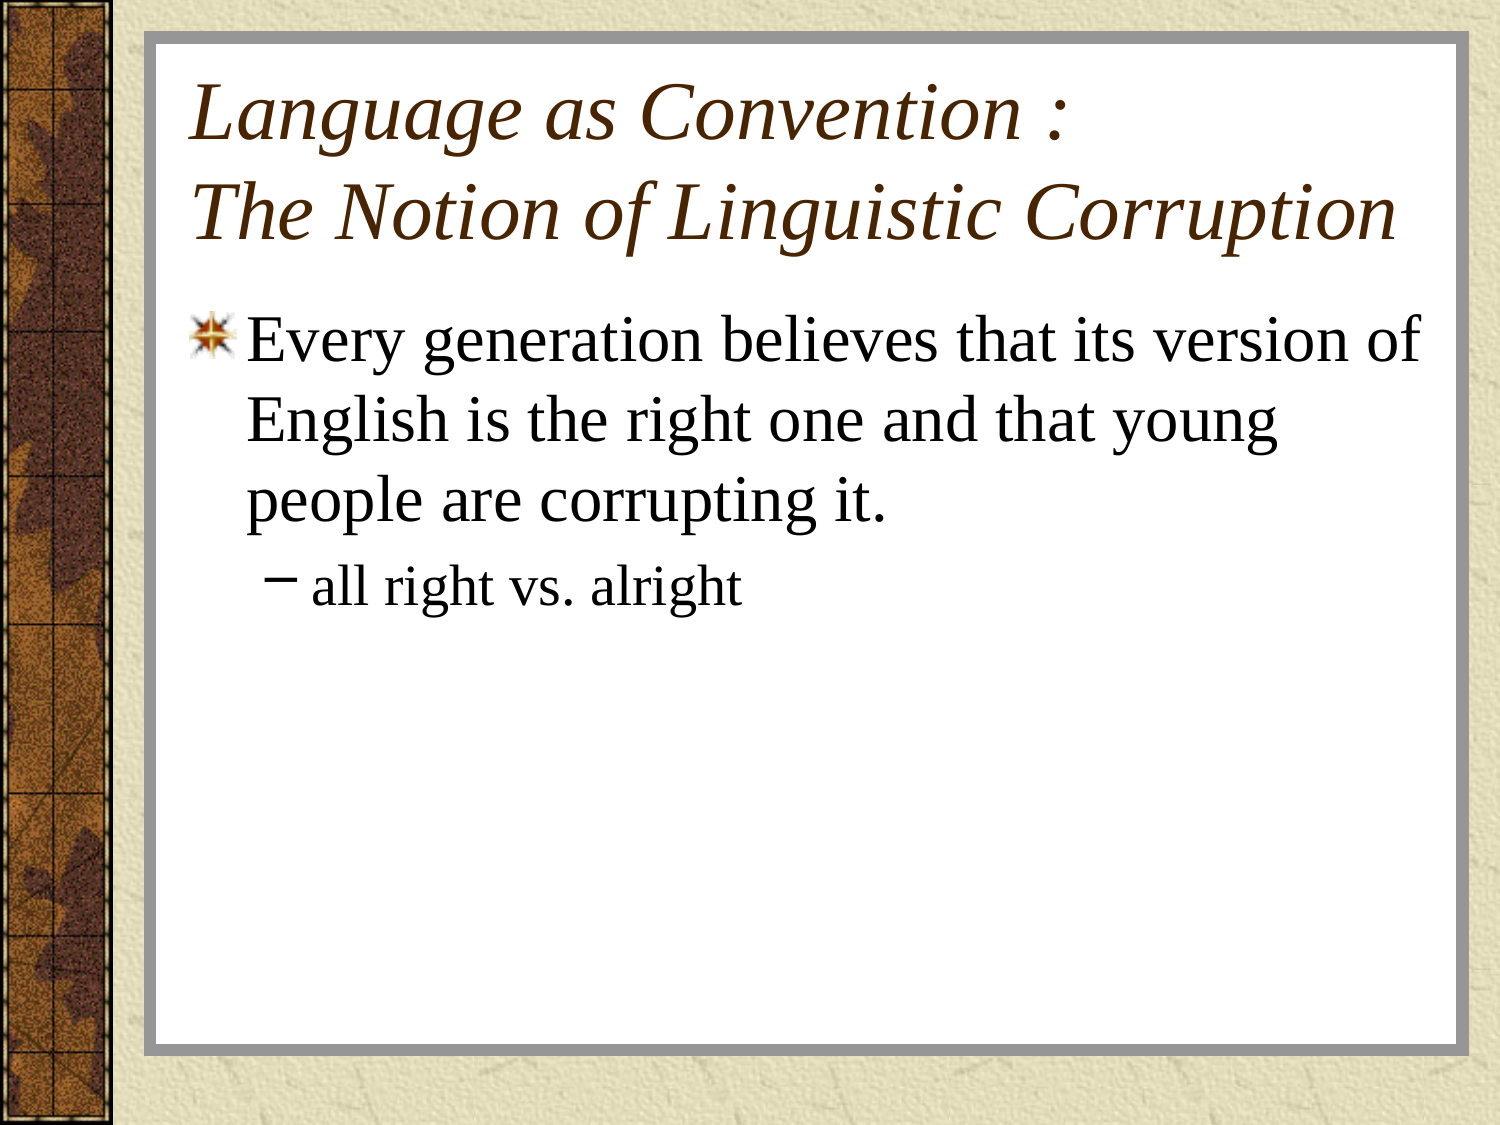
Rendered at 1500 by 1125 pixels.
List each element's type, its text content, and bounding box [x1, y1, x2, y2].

list Every generation believes that its version of English is the right one and that young people are corrupting it. all right vs. alright [174, 287, 1450, 963]
picture [0, 0, 1500, 1125]
title Language as Convention : The Notion of Linguistic Corruption [174, 62, 1450, 250]
